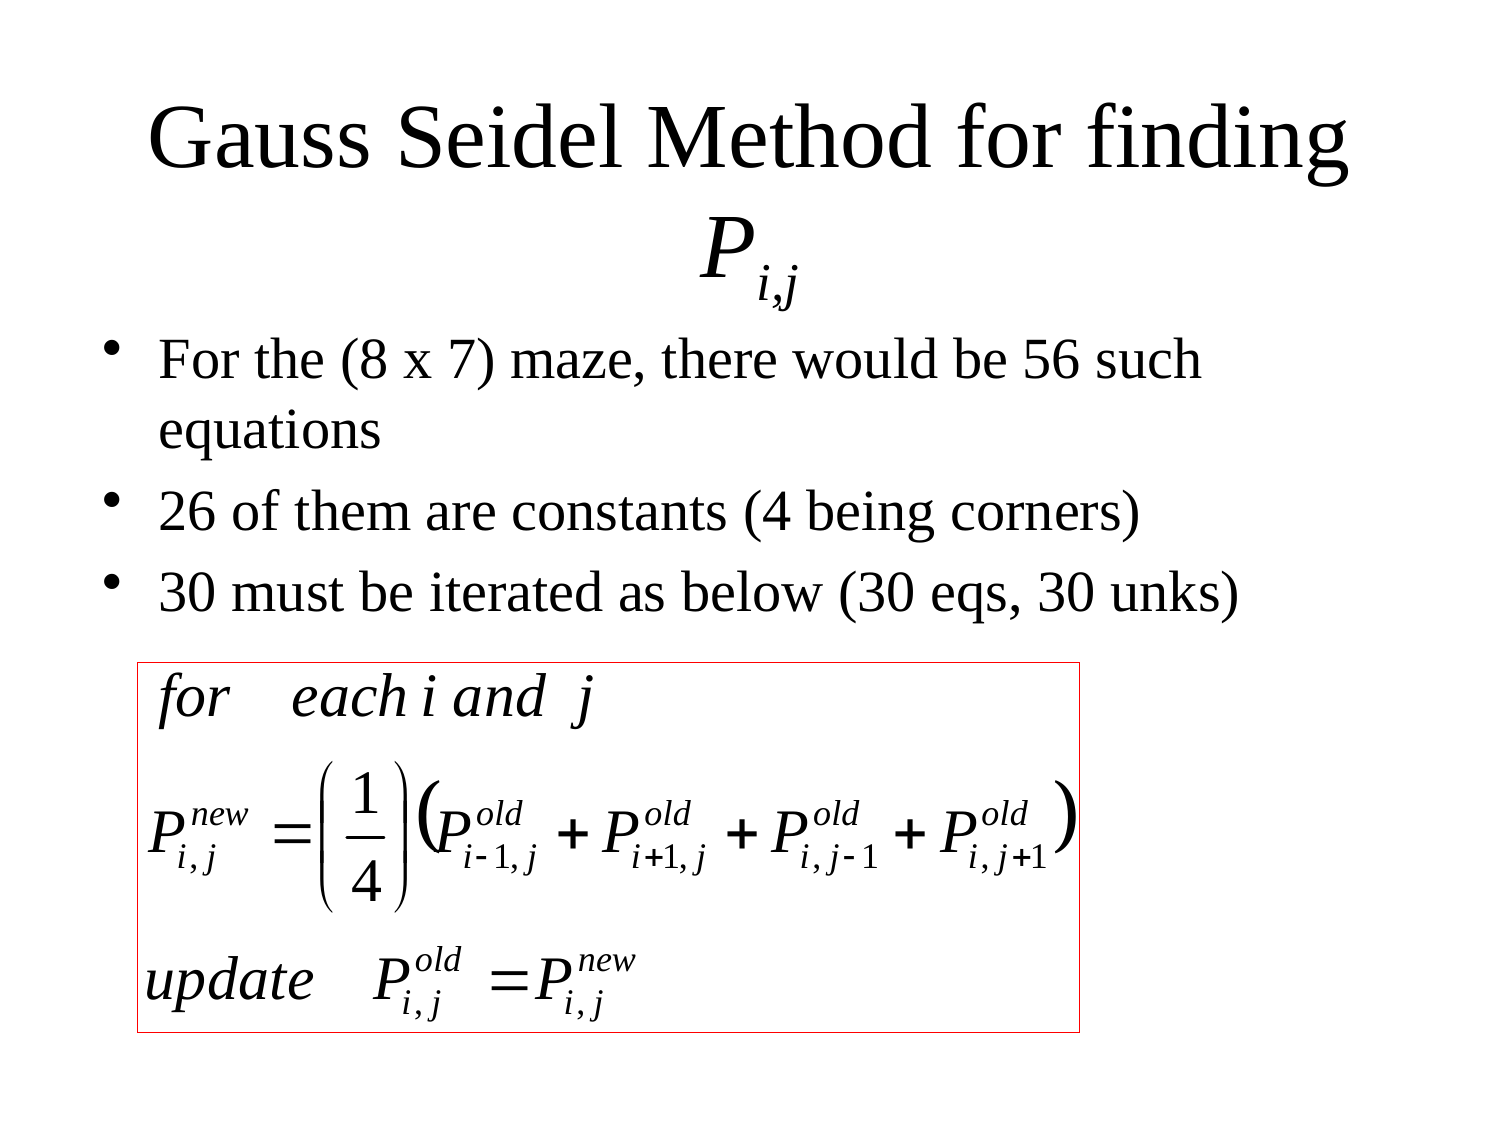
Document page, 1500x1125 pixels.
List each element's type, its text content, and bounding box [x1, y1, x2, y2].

list For the (8 x 7) maze, there would be 56 such equations 26 of them are constants (4 being corners) 30 must be iterated as below (30 eqs, 30 unks) [87, 312, 1301, 638]
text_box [137, 662, 1080, 1034]
title Gauss Seidel Method for finding Pi,j [112, 99, 1388, 288]
